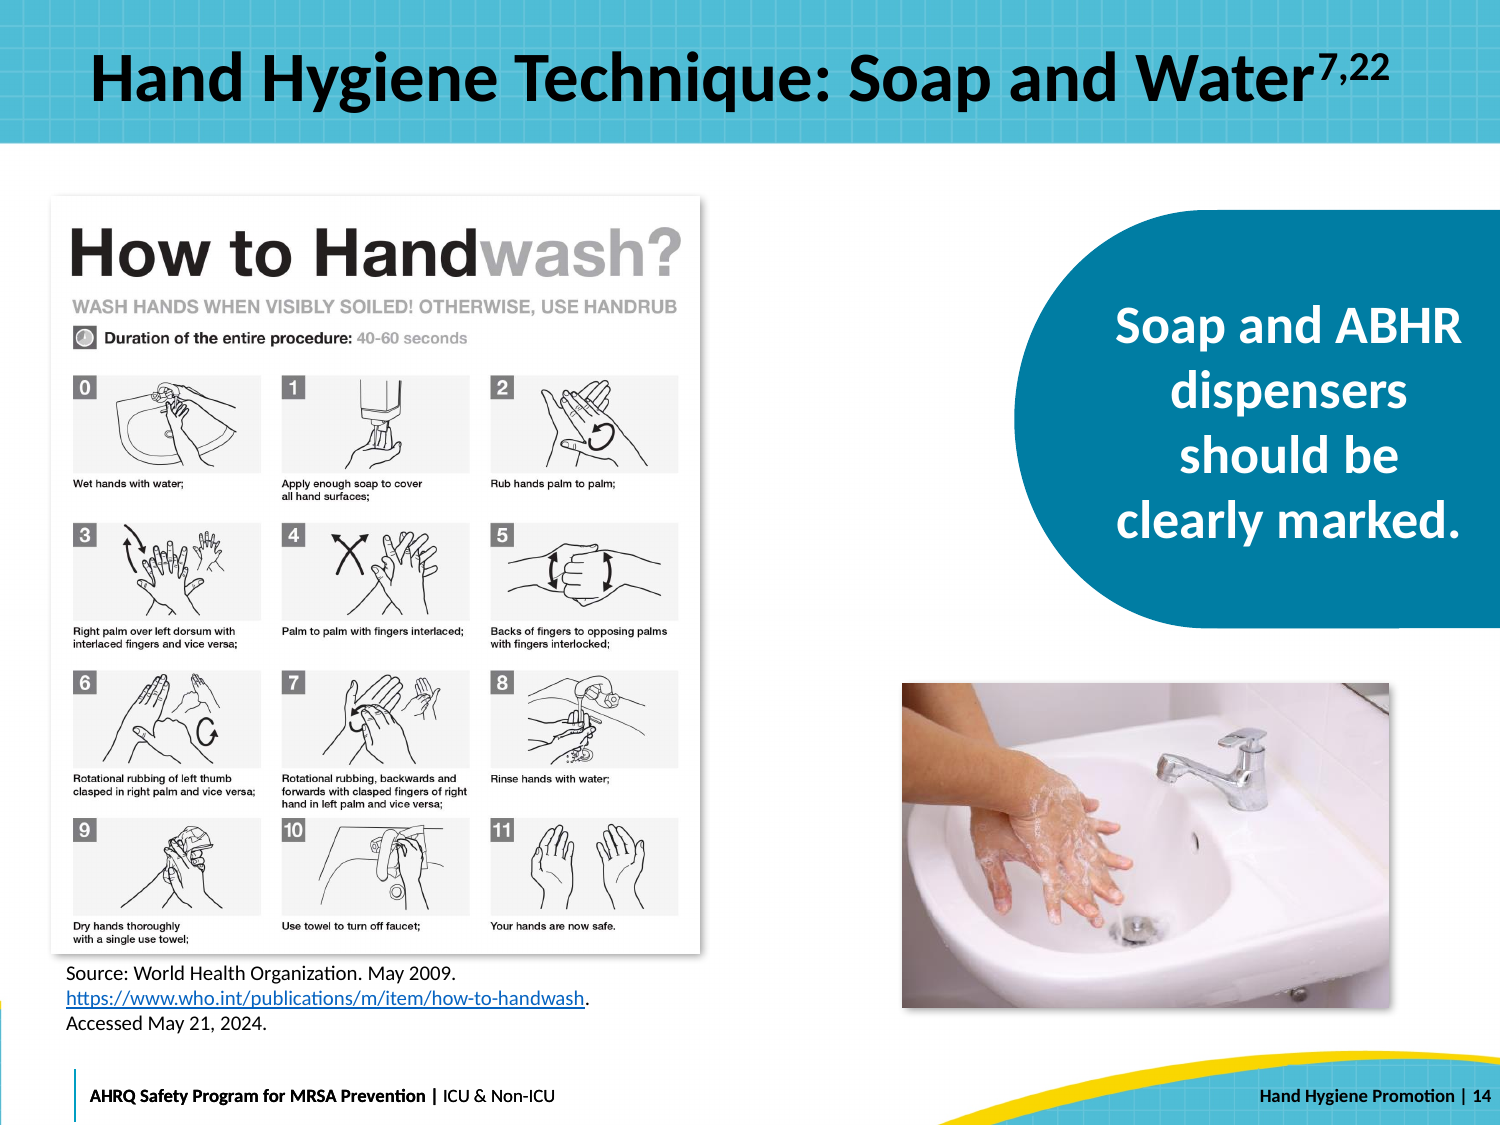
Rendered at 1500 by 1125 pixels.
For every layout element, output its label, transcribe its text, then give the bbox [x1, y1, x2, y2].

picture [0, 0, 1500, 1125]
text_box [1013, 244, 1099, 594]
title Hand Hygiene Technique: Soap and Water7,22 [75, 0, 1425, 150]
list Soap and ABHR dispensers should be clearly marked. [1099, 210, 1480, 629]
list Source: World Health Organization. May 2009. https://www.who.int/publications/m/item/how-to-handwash. Accessed May 21, 2024. [51, 954, 653, 1065]
text_box [1401, 209, 1500, 629]
slide_number | 14 [1455, 1065, 1500, 1125]
